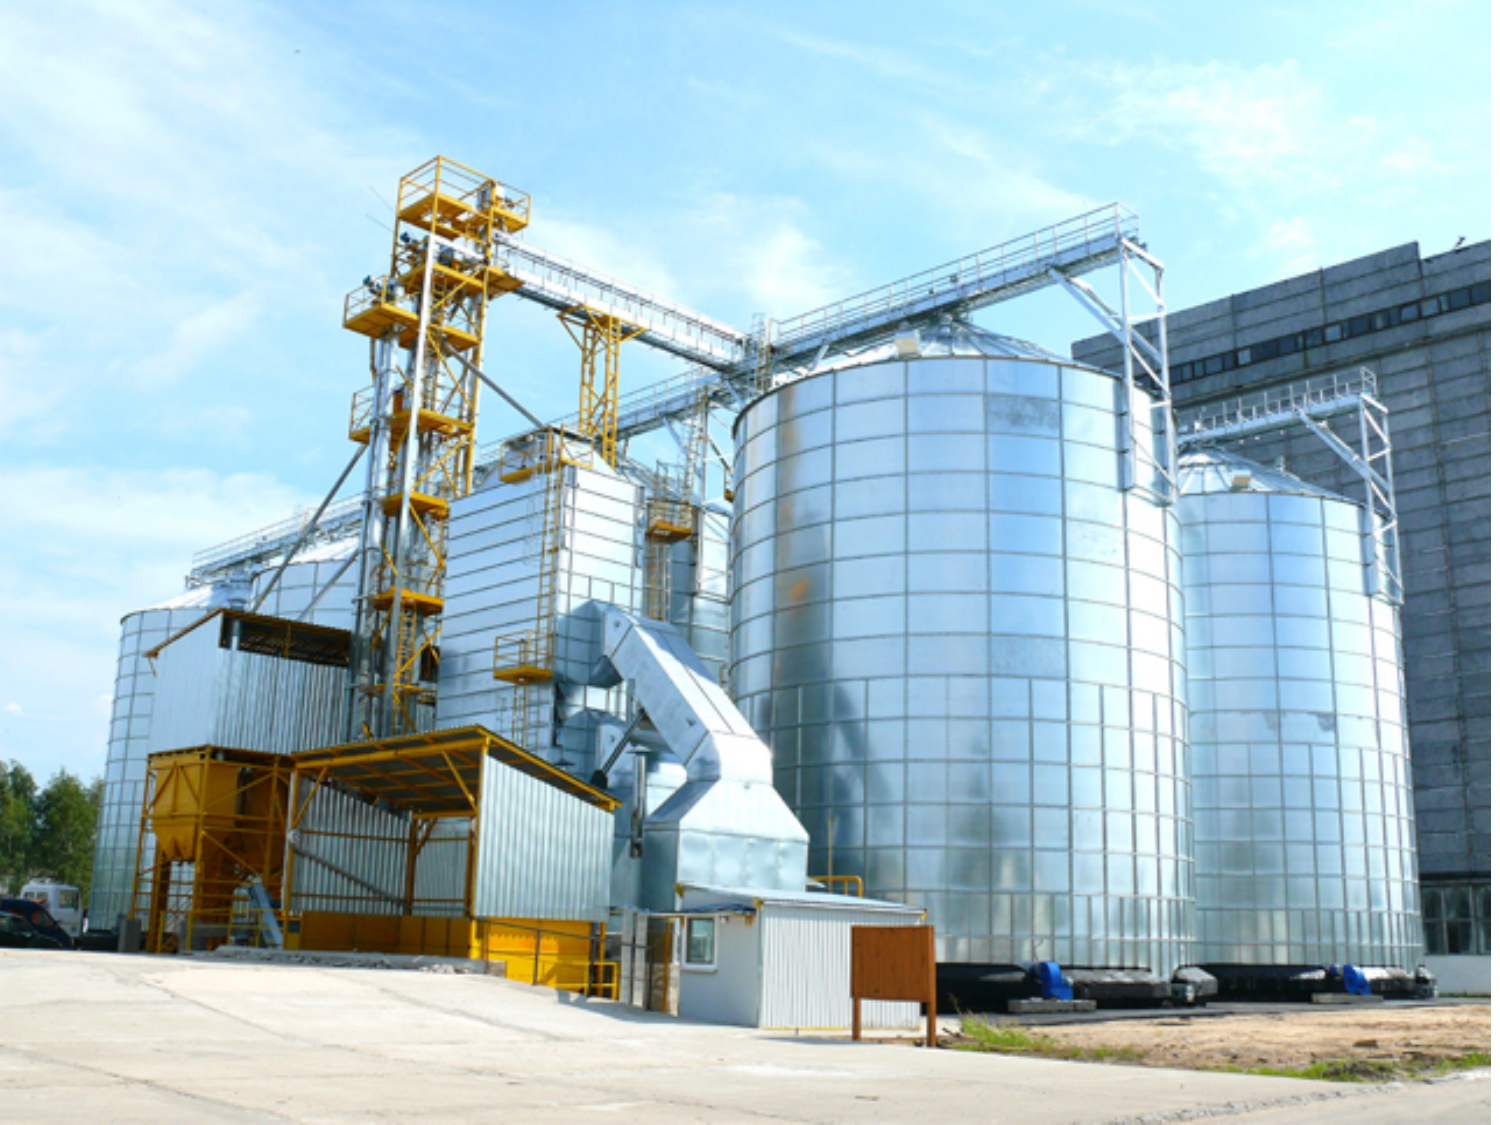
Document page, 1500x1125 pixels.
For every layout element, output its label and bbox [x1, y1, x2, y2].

list [0, 0, 1491, 1125]
